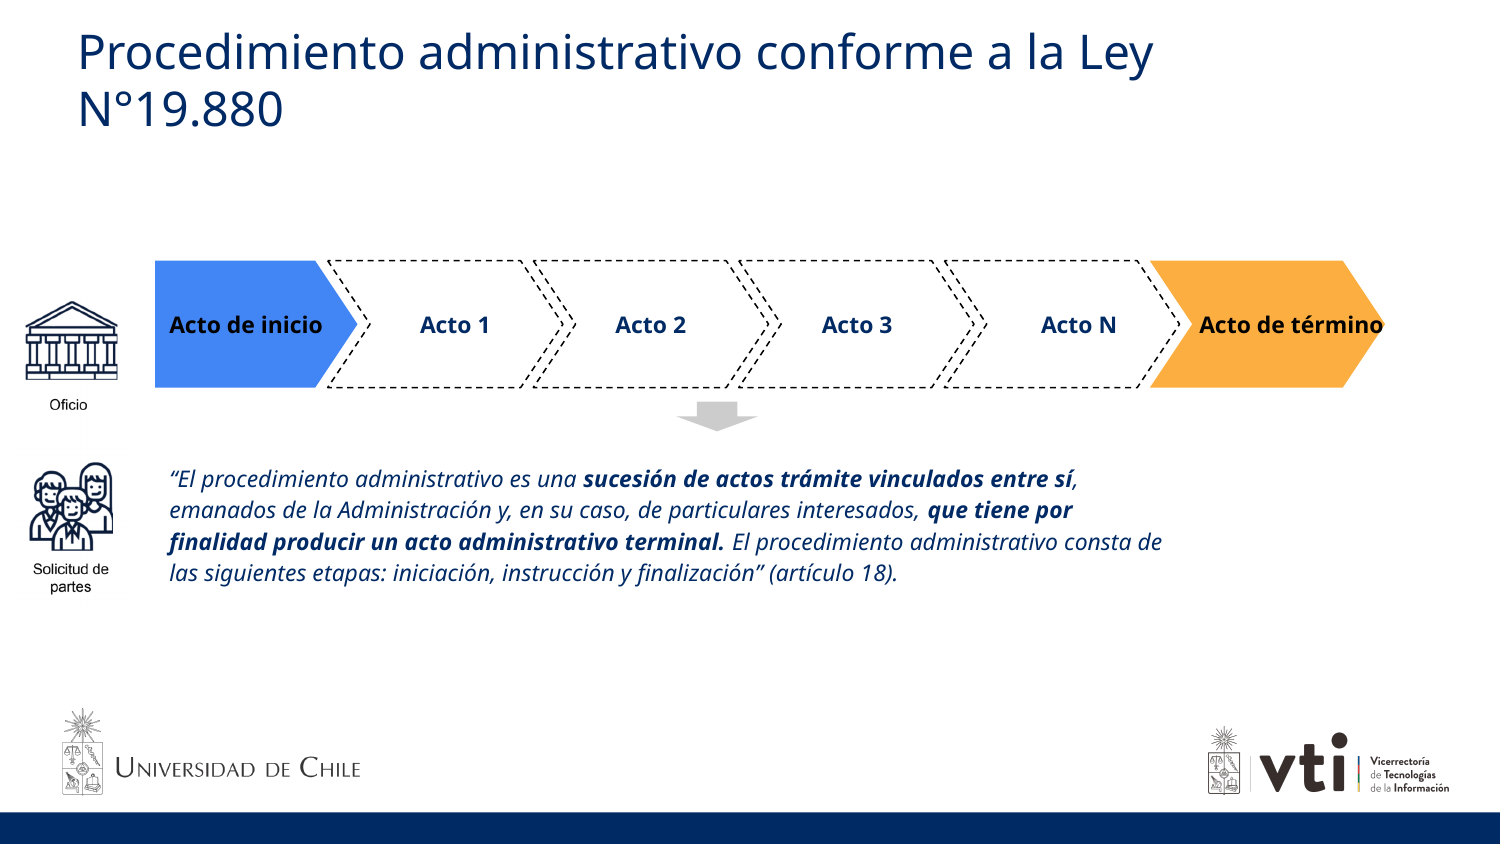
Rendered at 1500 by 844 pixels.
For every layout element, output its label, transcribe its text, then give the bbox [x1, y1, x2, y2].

text_box [327, 336, 539, 388]
text_box Acto de término [1184, 287, 1420, 361]
text_box [738, 349, 950, 388]
text_box [1173, 314, 1180, 334]
text_box [1149, 336, 1361, 388]
text_box “El procedimiento administrativo es una sucesión de actos trámite vinculados entre sí, emanados de la Administración y, en su caso, de particulares interesados, que tiene por finalidad producir un acto administrativo terminal. El procedimiento administrativo consta de las siguientes etapas: iniciación, instrucción y finalización” (artículo 18). [154, 445, 1191, 602]
text_box [533, 260, 764, 388]
text_box [951, 289, 974, 359]
text_box [738, 260, 950, 299]
text_box Acto N [986, 287, 1173, 361]
picture [13, 292, 133, 606]
text_box [155, 260, 333, 287]
text_box [944, 260, 1155, 324]
text_box Acto 2 [558, 287, 744, 361]
text_box Acto 1 [362, 287, 549, 361]
text_box [676, 401, 758, 432]
text_box [1149, 260, 1361, 312]
text_box Acto 3 [764, 287, 951, 361]
text_box [341, 299, 358, 349]
text_box [327, 260, 539, 313]
text_box Acto de inicio [154, 287, 341, 361]
picture [1208, 726, 1449, 795]
text_box [944, 325, 1155, 388]
text_box Procedimiento administrativo conforme a la Ley N°19.880 [62, 39, 1329, 119]
picture [62, 708, 360, 796]
text_box [549, 303, 558, 346]
text_box [155, 361, 333, 388]
